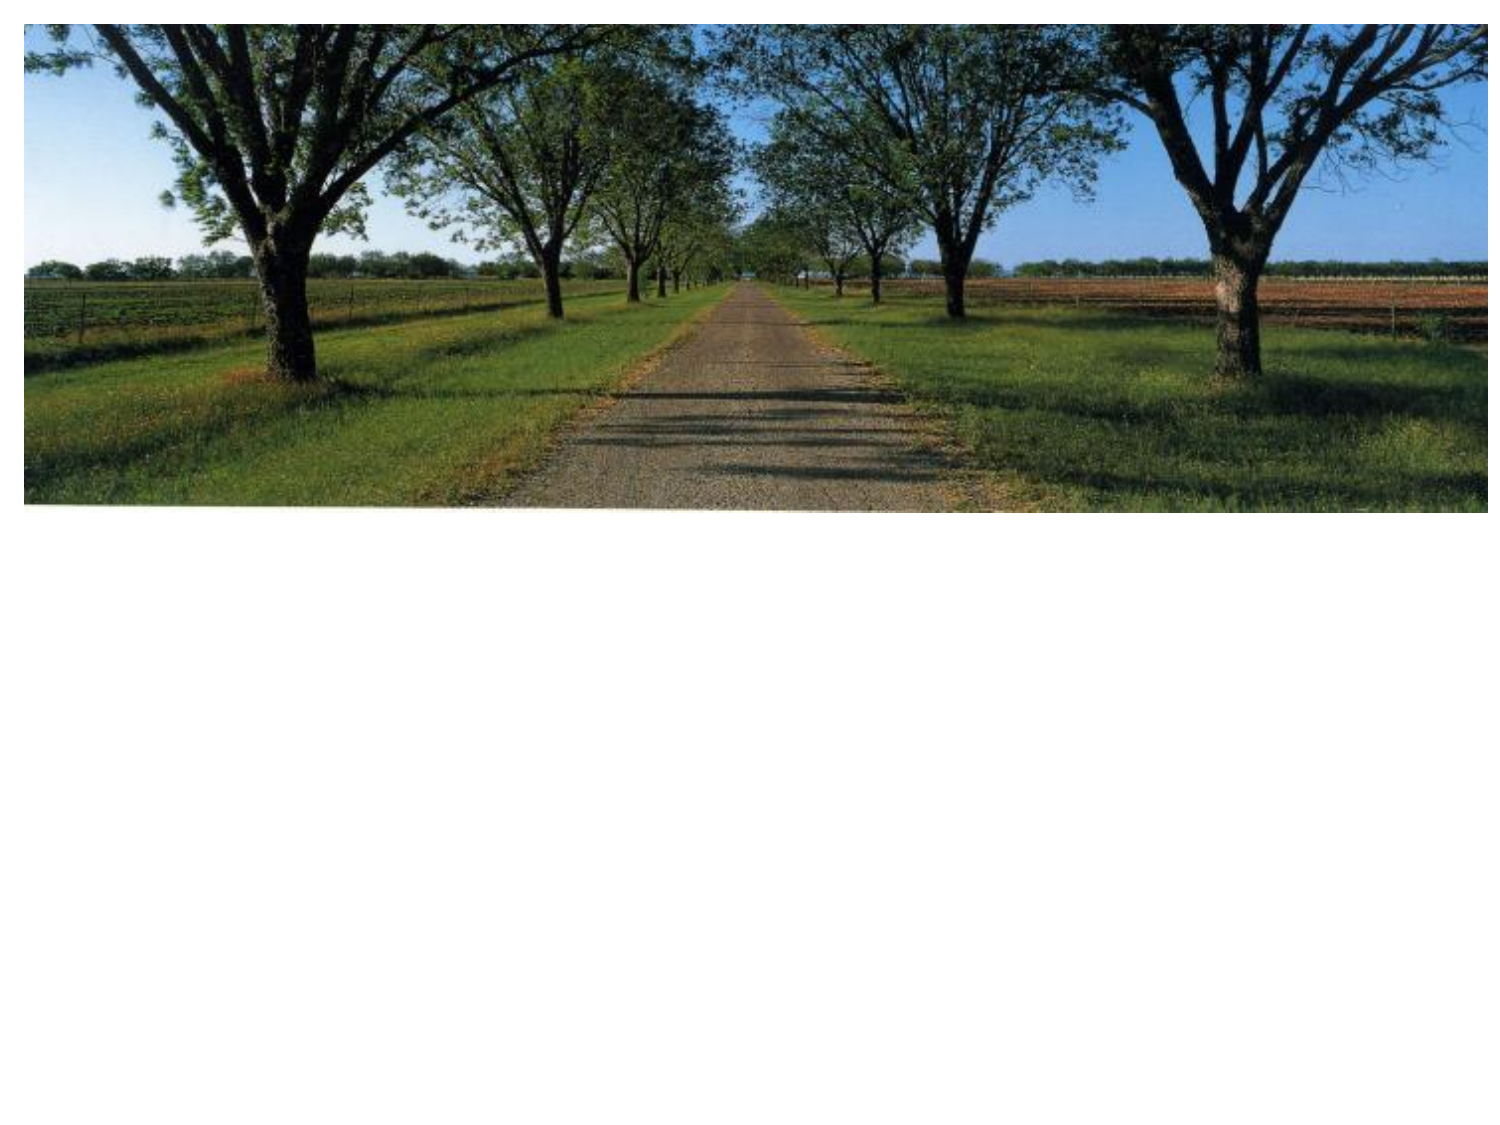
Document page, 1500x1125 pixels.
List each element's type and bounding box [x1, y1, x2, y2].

picture [24, 24, 1488, 513]
